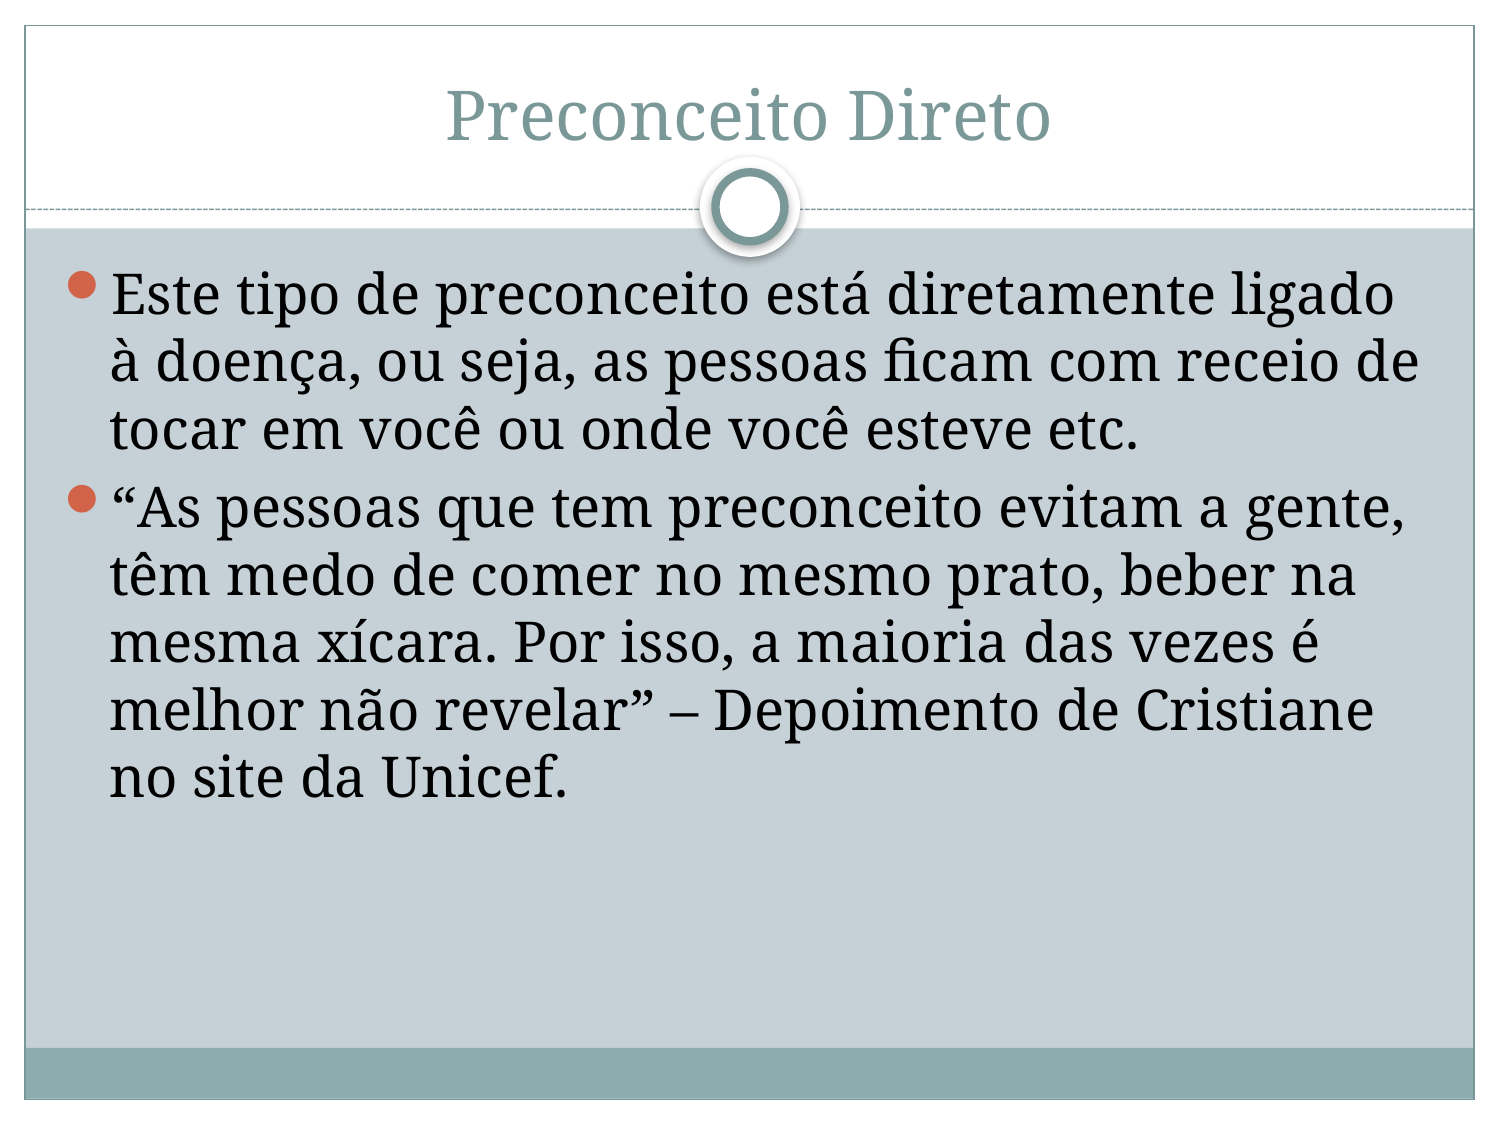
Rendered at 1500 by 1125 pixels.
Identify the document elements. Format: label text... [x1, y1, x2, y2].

list Este tipo de preconceito está diretamente ligado à doença, ou seja, as pessoas ficam com receio de tocar em você ou onde você esteve etc. “As pessoas que tem preconceito evitam a gente, têm medo de comer no mesmo prato, beber na mesma xícara. Por isso, a maioria das vezes é melhor não revelar” – Depoimento de Cristiane no site da Unicef. [49, 250, 1445, 1001]
title Preconceito Direto [49, 37, 1450, 162]
